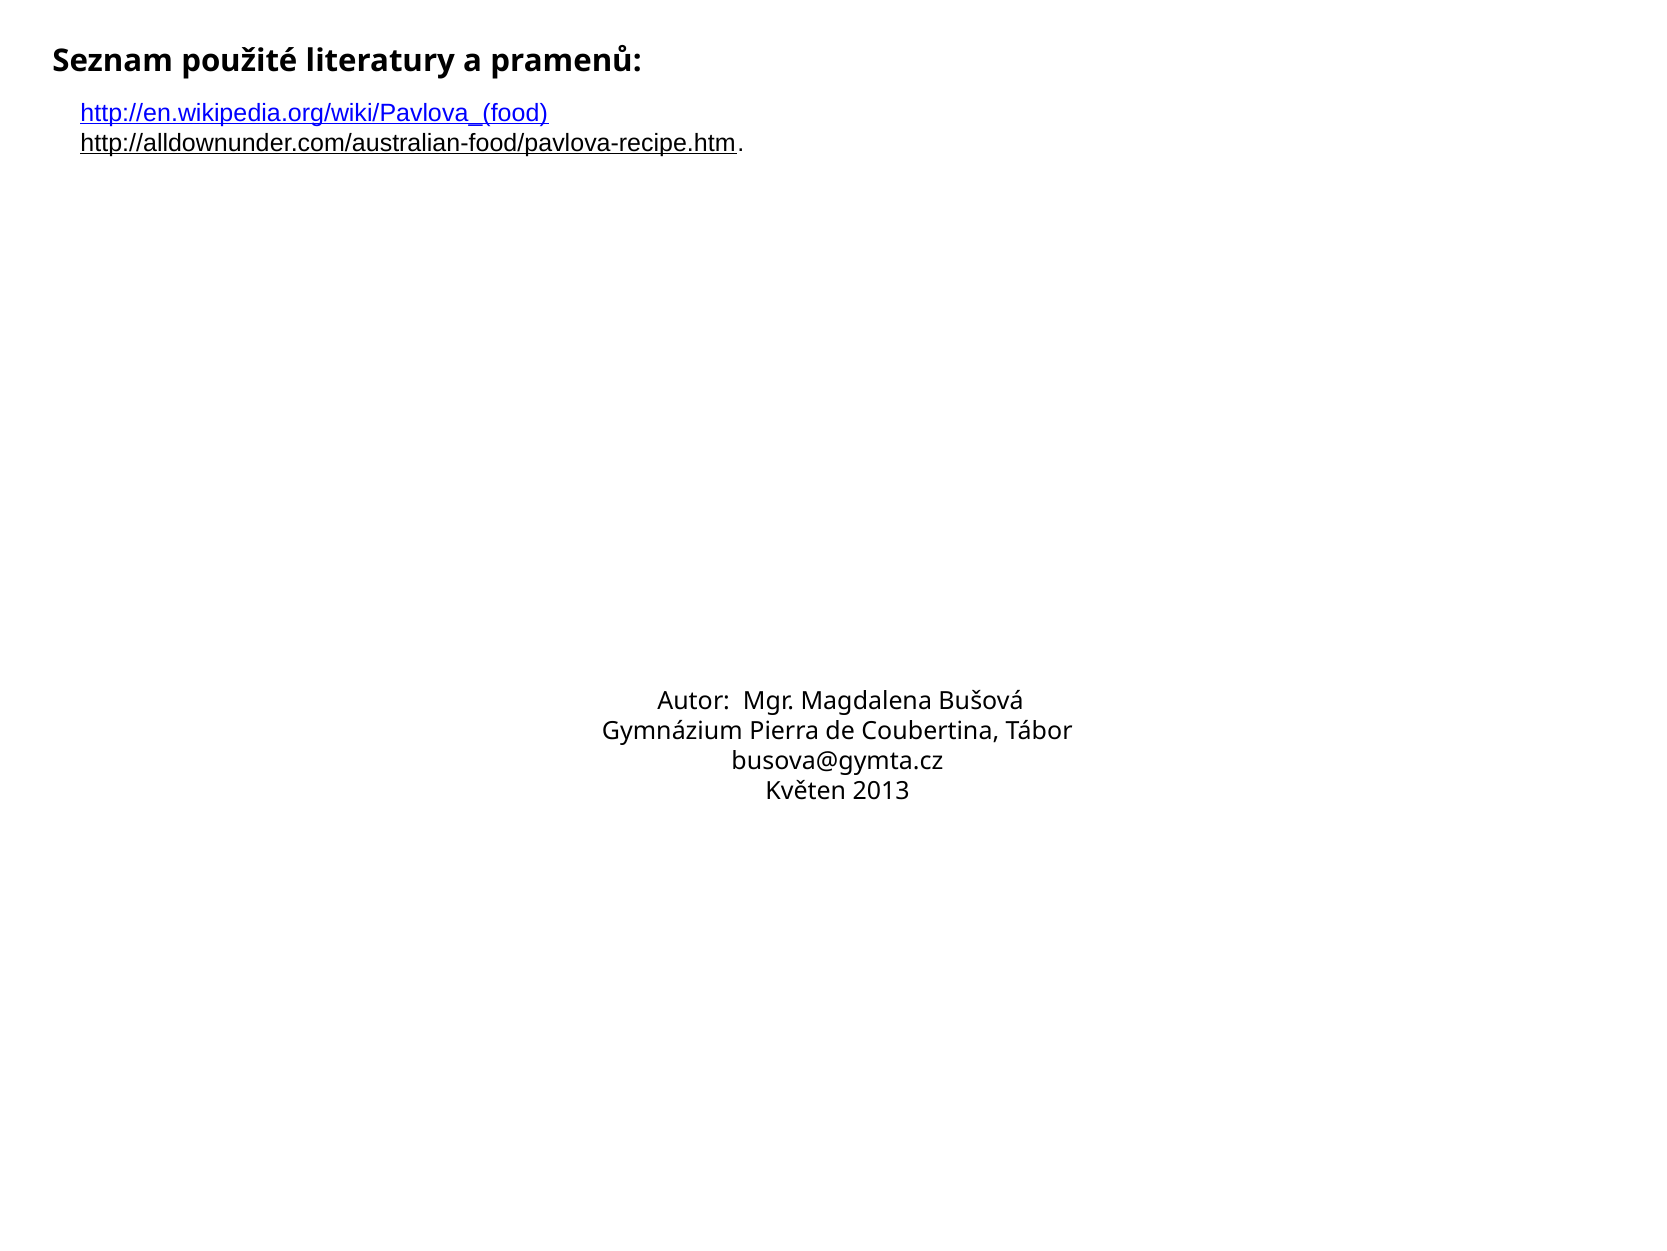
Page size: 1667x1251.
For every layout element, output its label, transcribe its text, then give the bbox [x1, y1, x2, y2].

text_box http://en.wikipedia.org/wiki/Pavlova_(food) http://alldownunder.com/australian-food/pavlova-recipe.htm. [65, 88, 1401, 194]
text_box Seznam použité literatury a pramenů: [37, 33, 846, 86]
text_box [475, 650, 1192, 910]
text_box Autor: Mgr. Magdalena Bušová Gymnázium Pierra de Coubertina, Tábor busova@gymta.cz Květen 2013 [512, 677, 1163, 812]
